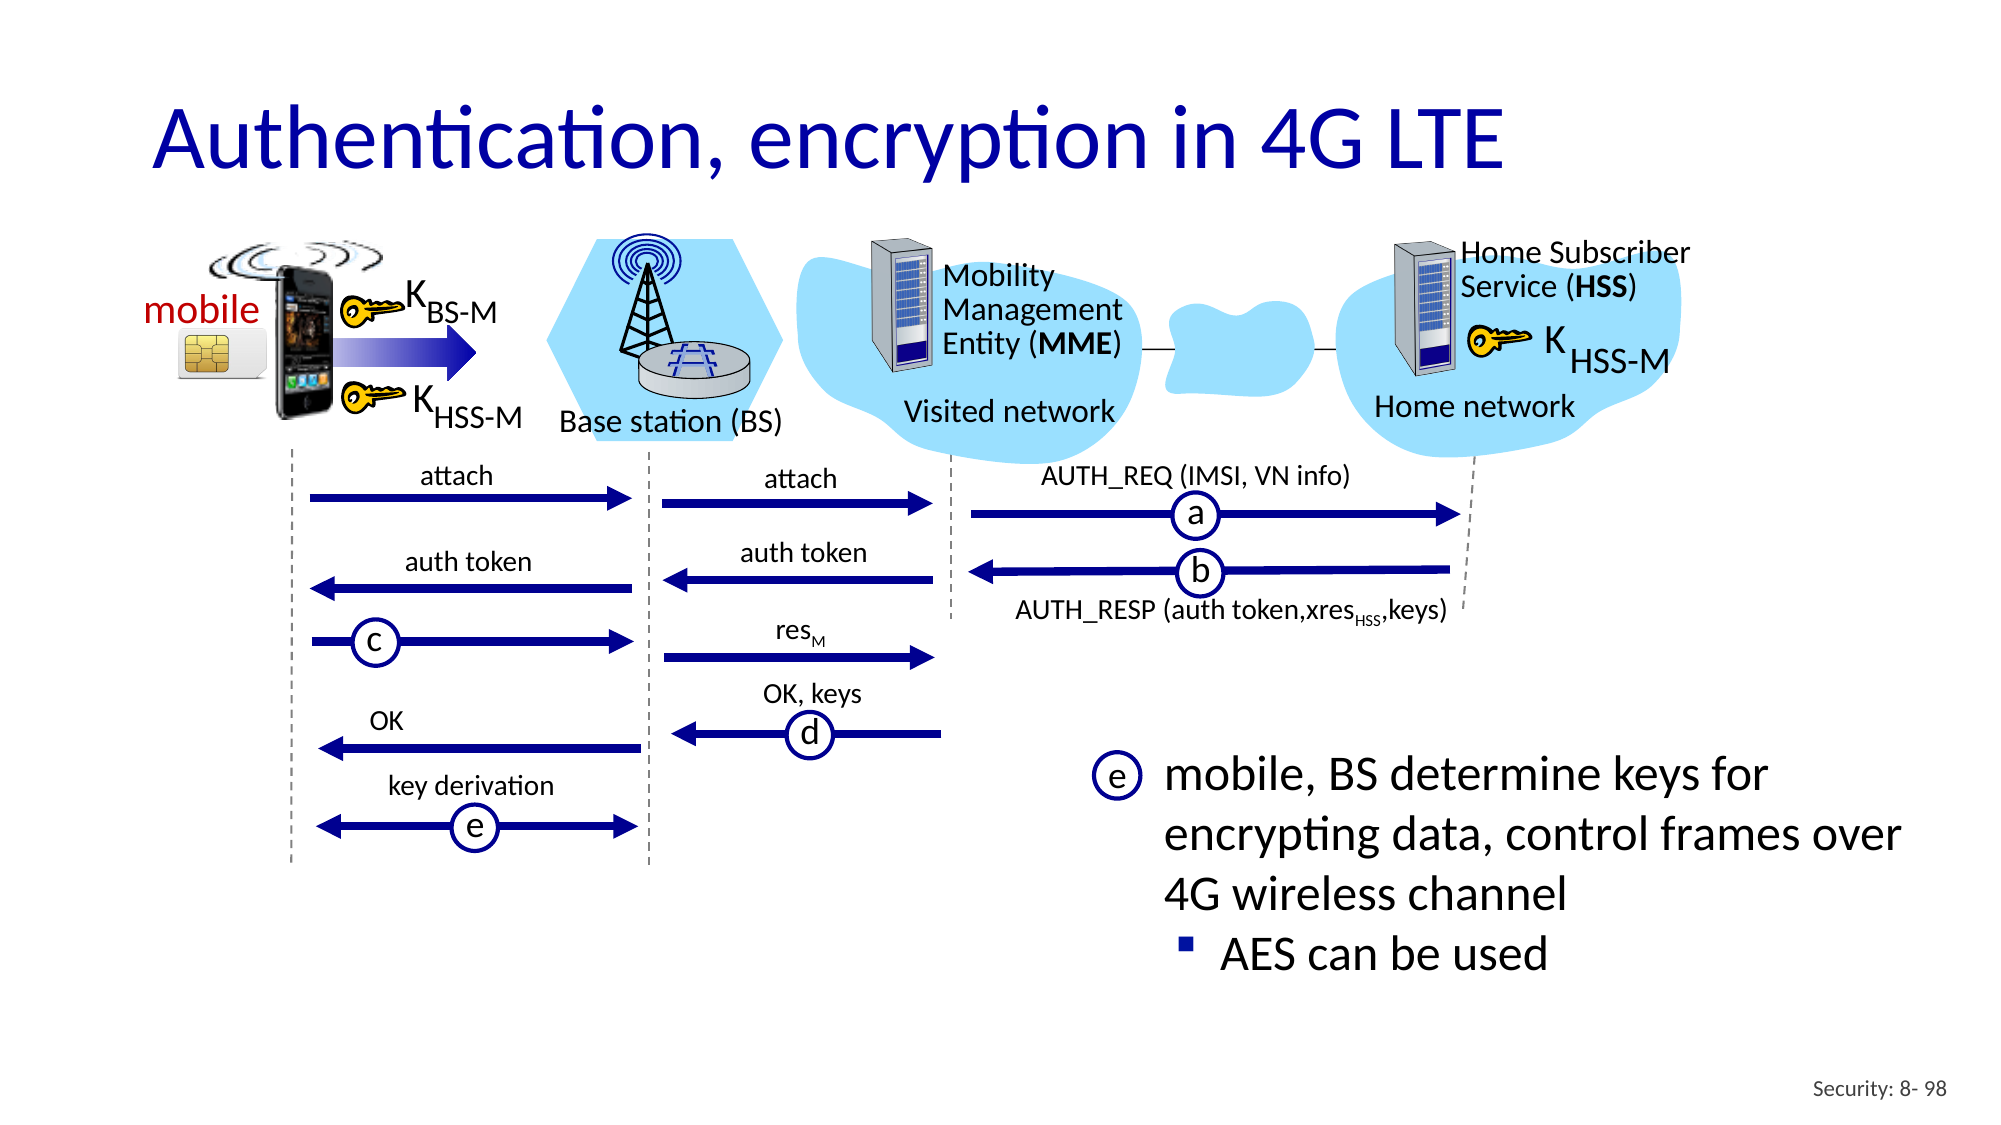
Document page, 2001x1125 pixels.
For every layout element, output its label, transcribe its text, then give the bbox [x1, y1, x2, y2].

text_box attach [749, 470, 853, 502]
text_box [450, 792, 501, 853]
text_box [311, 603, 935, 668]
text_box OK [354, 694, 420, 745]
text_box Authentication, encryption in 4G LTE [137, 65, 1863, 213]
text_box AUTH_REQ (IMSI, VN info) [1026, 470, 1367, 499]
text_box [649, 525, 1477, 634]
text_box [309, 525, 648, 634]
slide_number Security: 8- 98 [1512, 1056, 1963, 1117]
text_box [1171, 479, 1222, 541]
text_box attach [405, 470, 509, 498]
text_box OK, keys [748, 668, 878, 717]
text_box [1092, 733, 1942, 991]
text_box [785, 699, 836, 761]
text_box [128, 228, 1722, 470]
text_box key derivation [373, 759, 570, 809]
